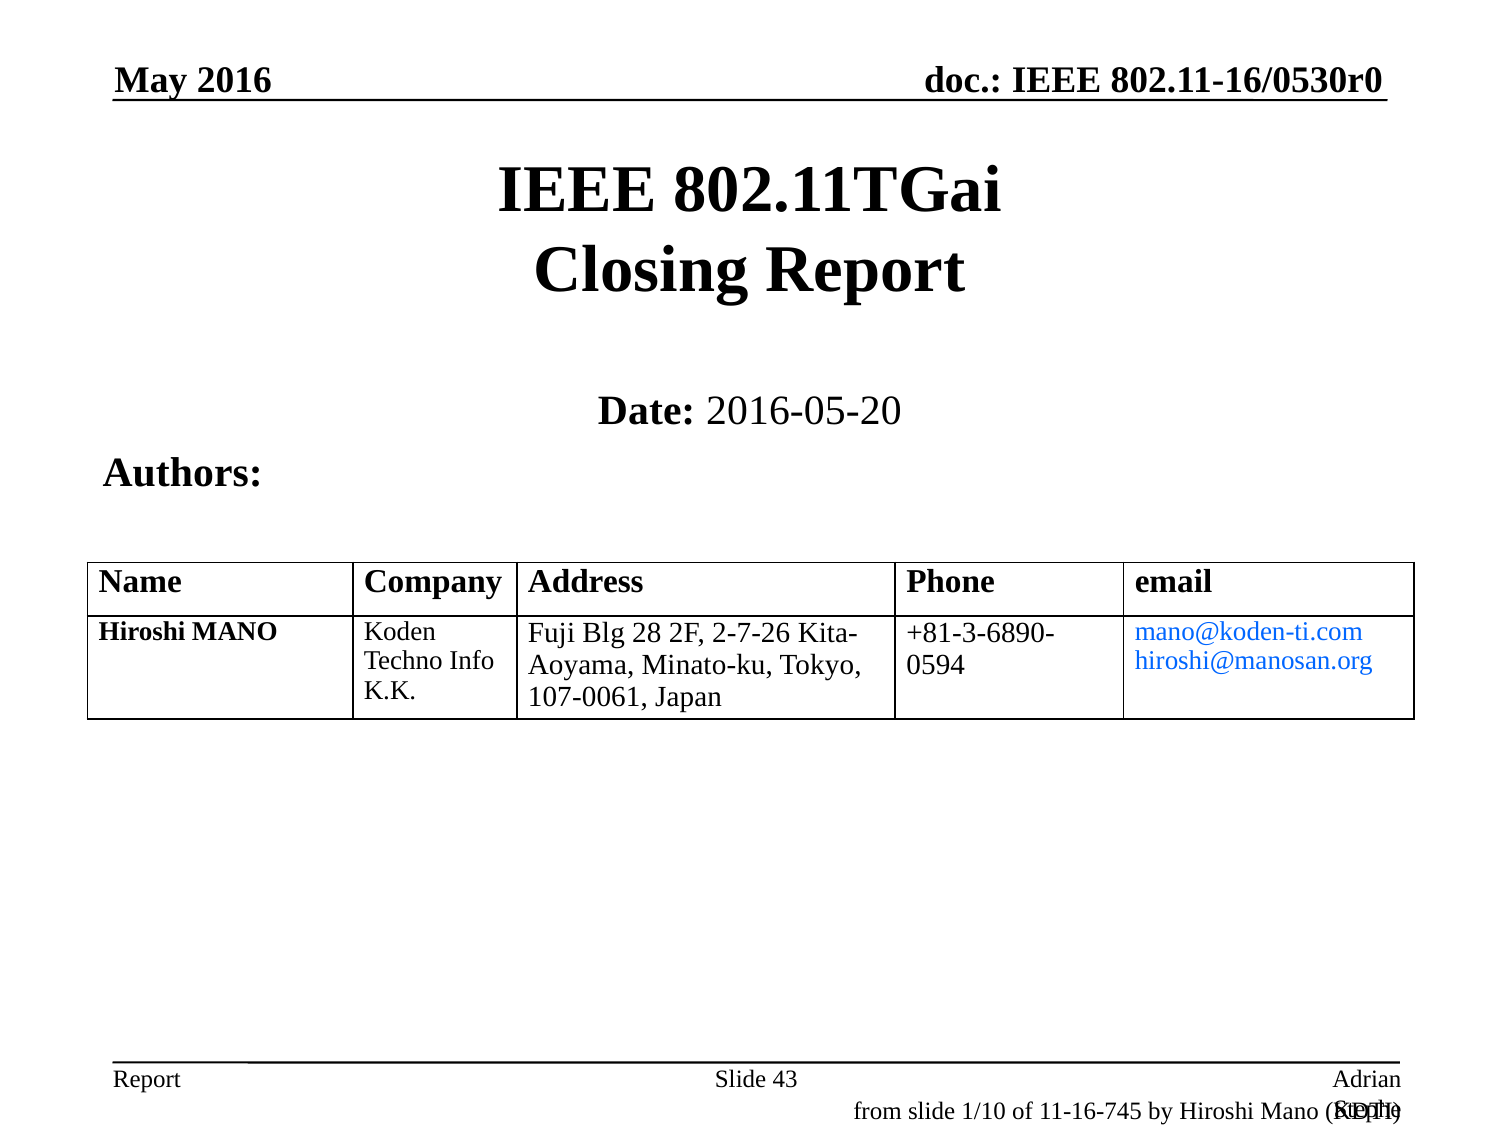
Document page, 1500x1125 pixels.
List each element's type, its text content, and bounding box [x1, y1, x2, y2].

table_cell Fuji Blg 28 2F, 2-7-26 Kita-Aoyama, Minato-ku, Tokyo, 107-0061, Japan [518, 617, 894, 718]
table_header Phone [896, 563, 1123, 615]
table_header Company [354, 563, 516, 615]
slide_number Slide 43 [711, 1061, 801, 1087]
list Date: 2016-05-20 [112, 375, 1388, 438]
table_cell Koden Techno Info K.K. [354, 617, 516, 718]
text_box from slide 1/10 of 11-16-745 by Hiroshi Mano (KDTI) [343, 1087, 1417, 1125]
table_cell mano@koden-ti.com hiroshi@manosan.org [1124, 617, 1413, 718]
table_cell +81-3-6890-0594 [896, 617, 1123, 718]
text_box Authors: [87, 437, 325, 500]
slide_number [114, 54, 374, 101]
table_header Name [88, 563, 352, 615]
table_header email [1124, 563, 1413, 615]
table_header Address [518, 563, 894, 615]
table_cell Hiroshi MANO [88, 617, 352, 718]
title IEEE 802.11TGai Closing Report [112, 137, 1388, 313]
footer Adrian Stephens, Intel Corporation [1324, 1061, 1402, 1087]
